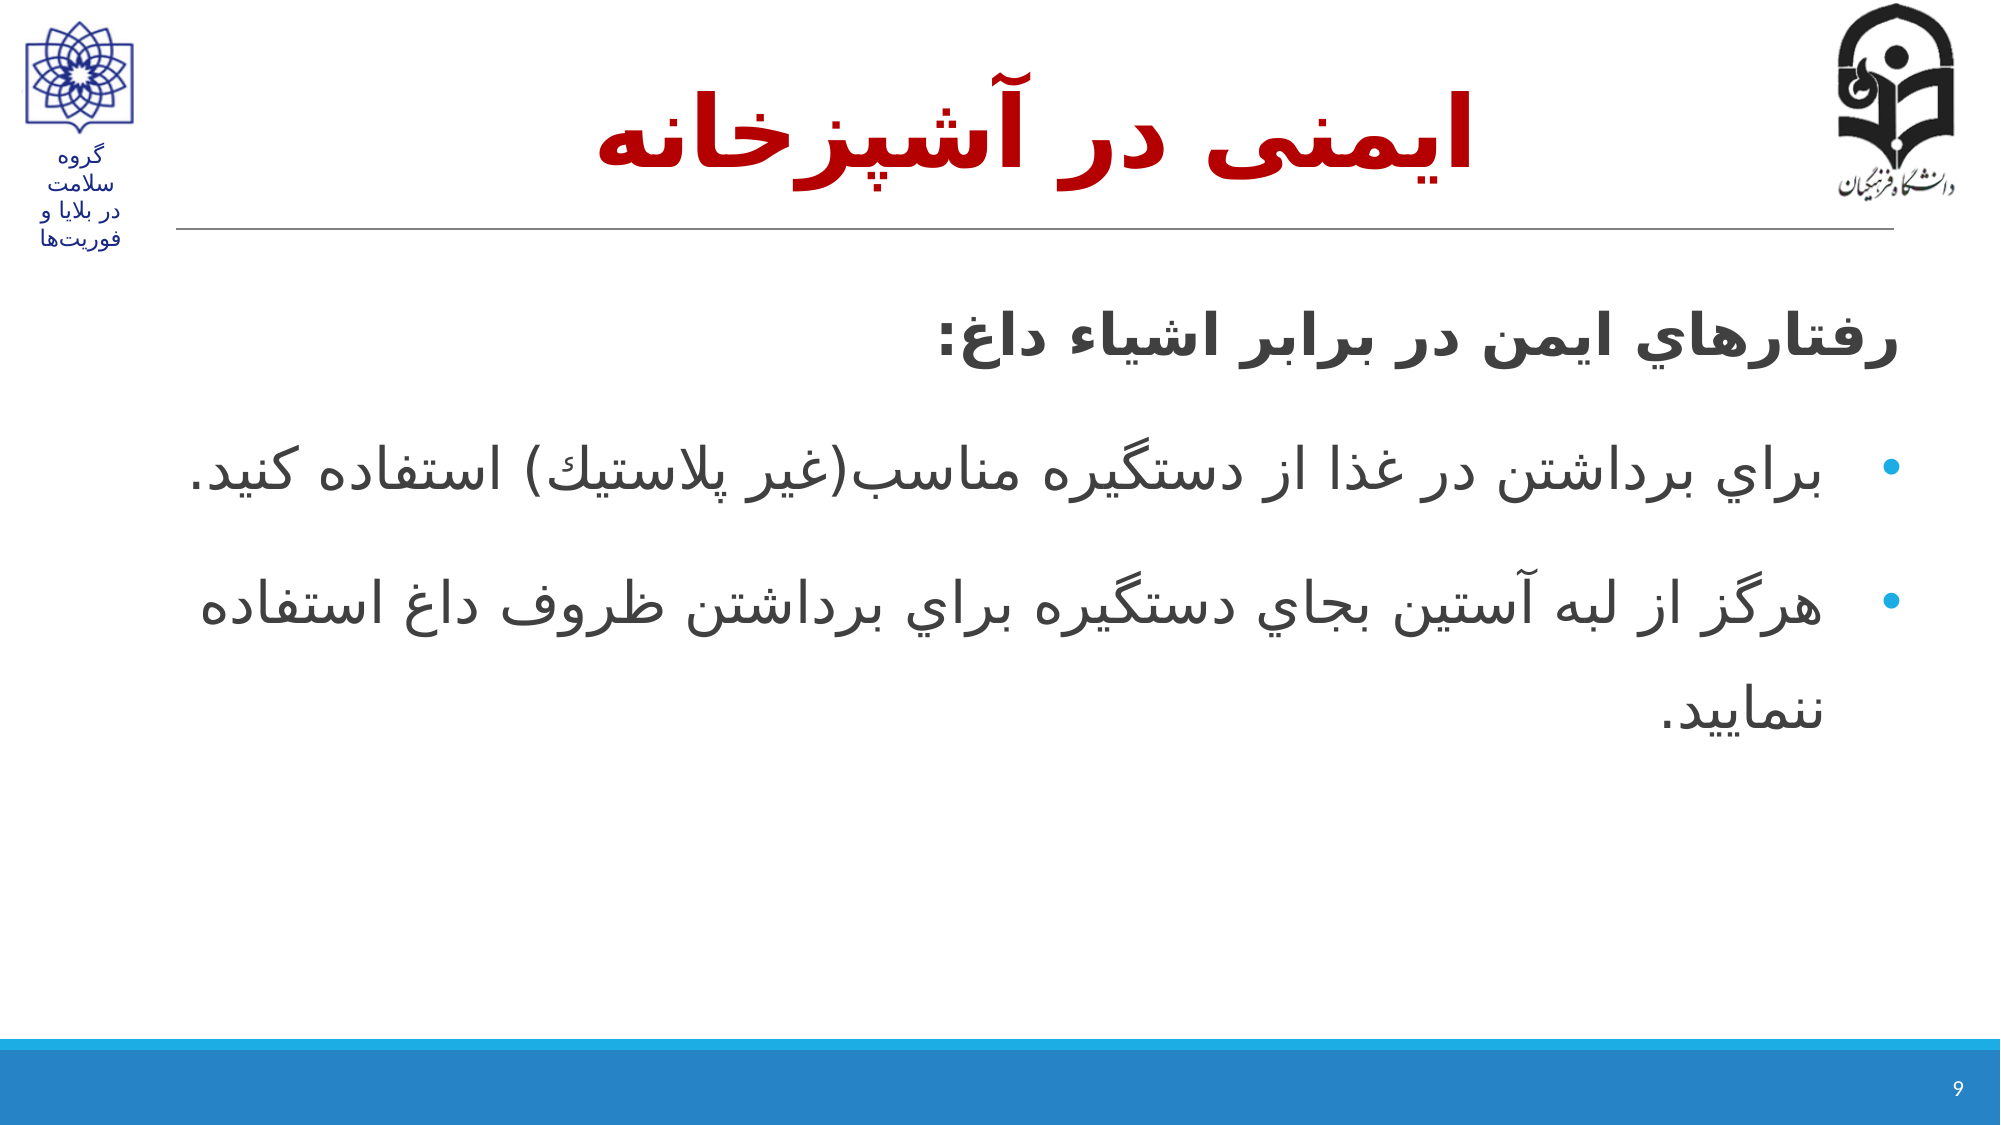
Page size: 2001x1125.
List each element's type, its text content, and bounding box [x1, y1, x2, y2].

picture [21, 18, 140, 137]
list رفتارهاي ايمن در برابر اشياء داغ: براي برداشتن در غذا از دستگيره مناسب(غير پلاستيك) استفاده كنيد. هرگز از لبه آستين بجاي دستگيره براي برداشتن ظروف داغ استفاده ننماييد. [150, 254, 1946, 1047]
slide_number 9 [1910, 1054, 1980, 1120]
picture [1792, 0, 2000, 208]
title ایمنی در آشپزخانه [177, 47, 1895, 227]
